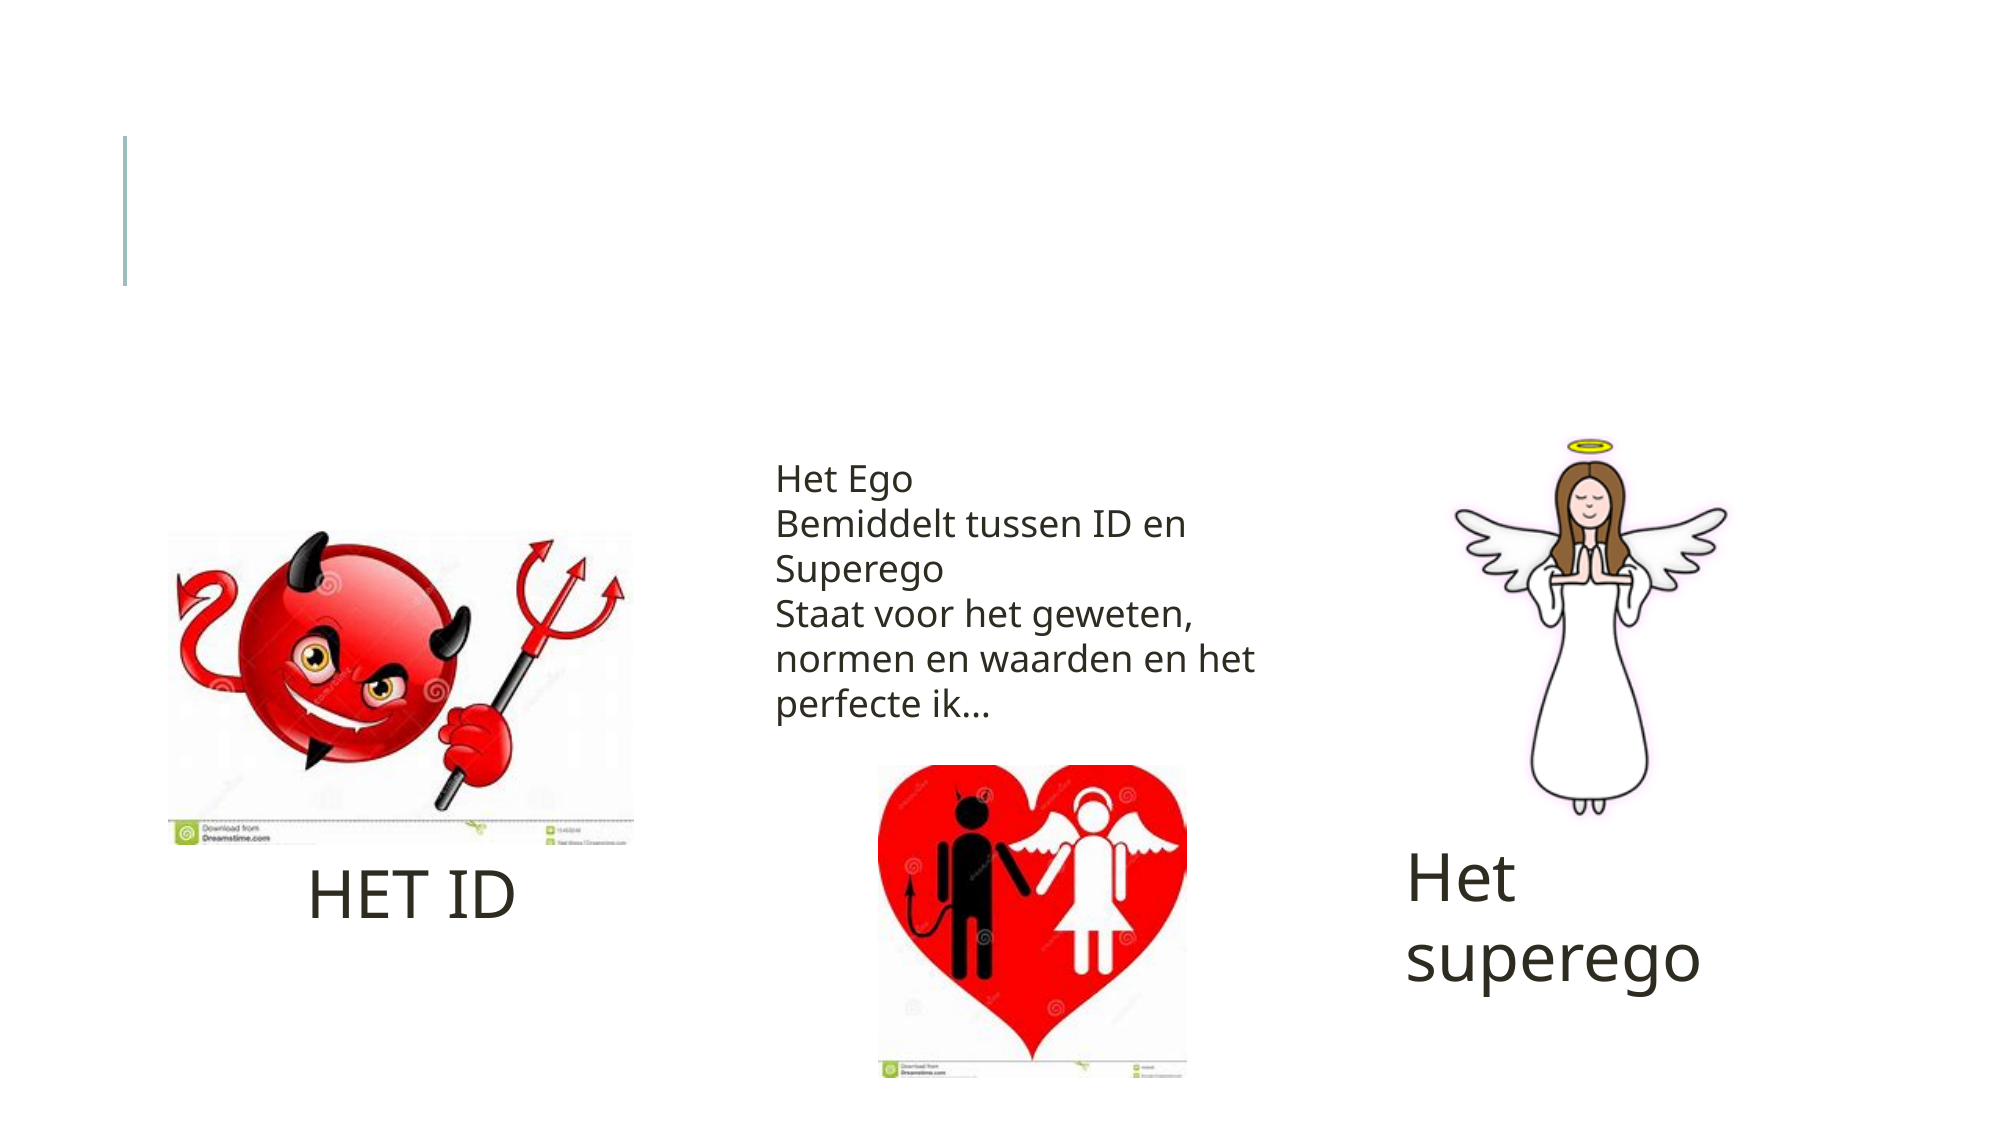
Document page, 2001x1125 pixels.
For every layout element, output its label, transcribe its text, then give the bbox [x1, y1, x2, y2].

picture [878, 764, 1187, 1078]
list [167, 530, 634, 845]
text_box HET ID [291, 844, 720, 940]
text_box Het Ego Bemiddelt tussen ID en Superego Staat voor het geweten, normen en waarden en het perfecte ik… [760, 447, 1310, 733]
text_box Het superego [1391, 826, 1843, 1002]
picture [1431, 436, 1767, 828]
